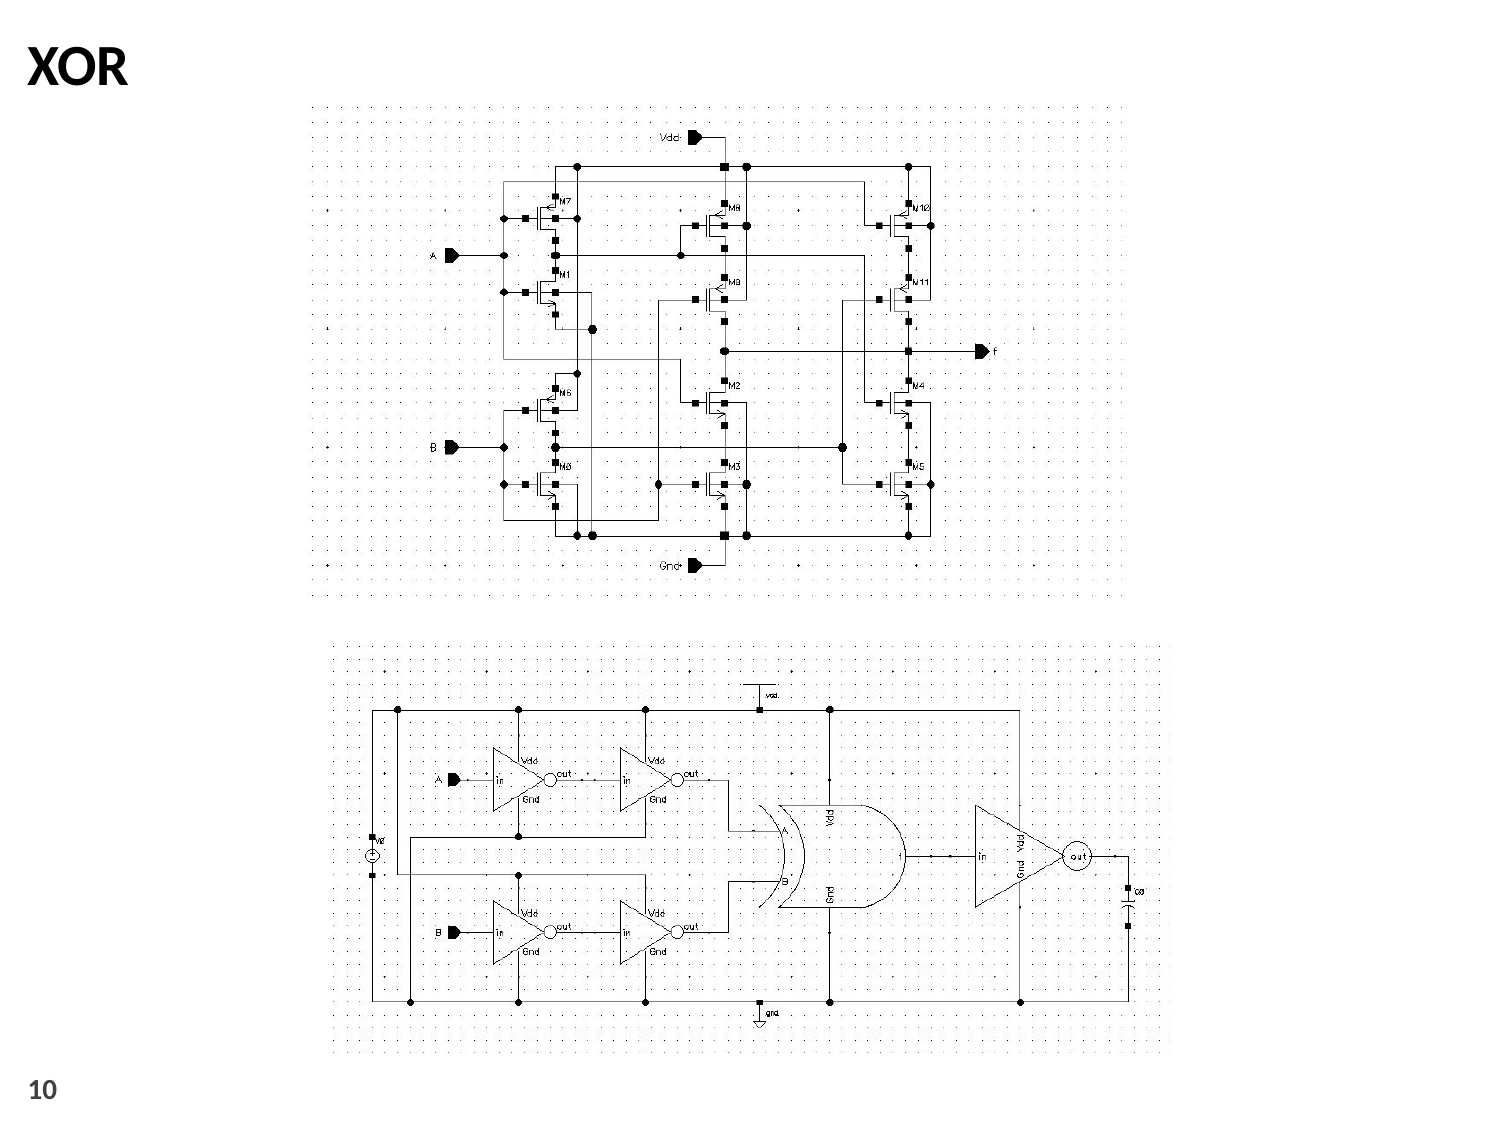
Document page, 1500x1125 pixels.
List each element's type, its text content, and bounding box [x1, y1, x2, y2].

title XOR [12, 19, 1493, 105]
picture [333, 644, 1172, 1053]
slide_number 10 [12, 1052, 363, 1113]
picture [299, 104, 1133, 609]
